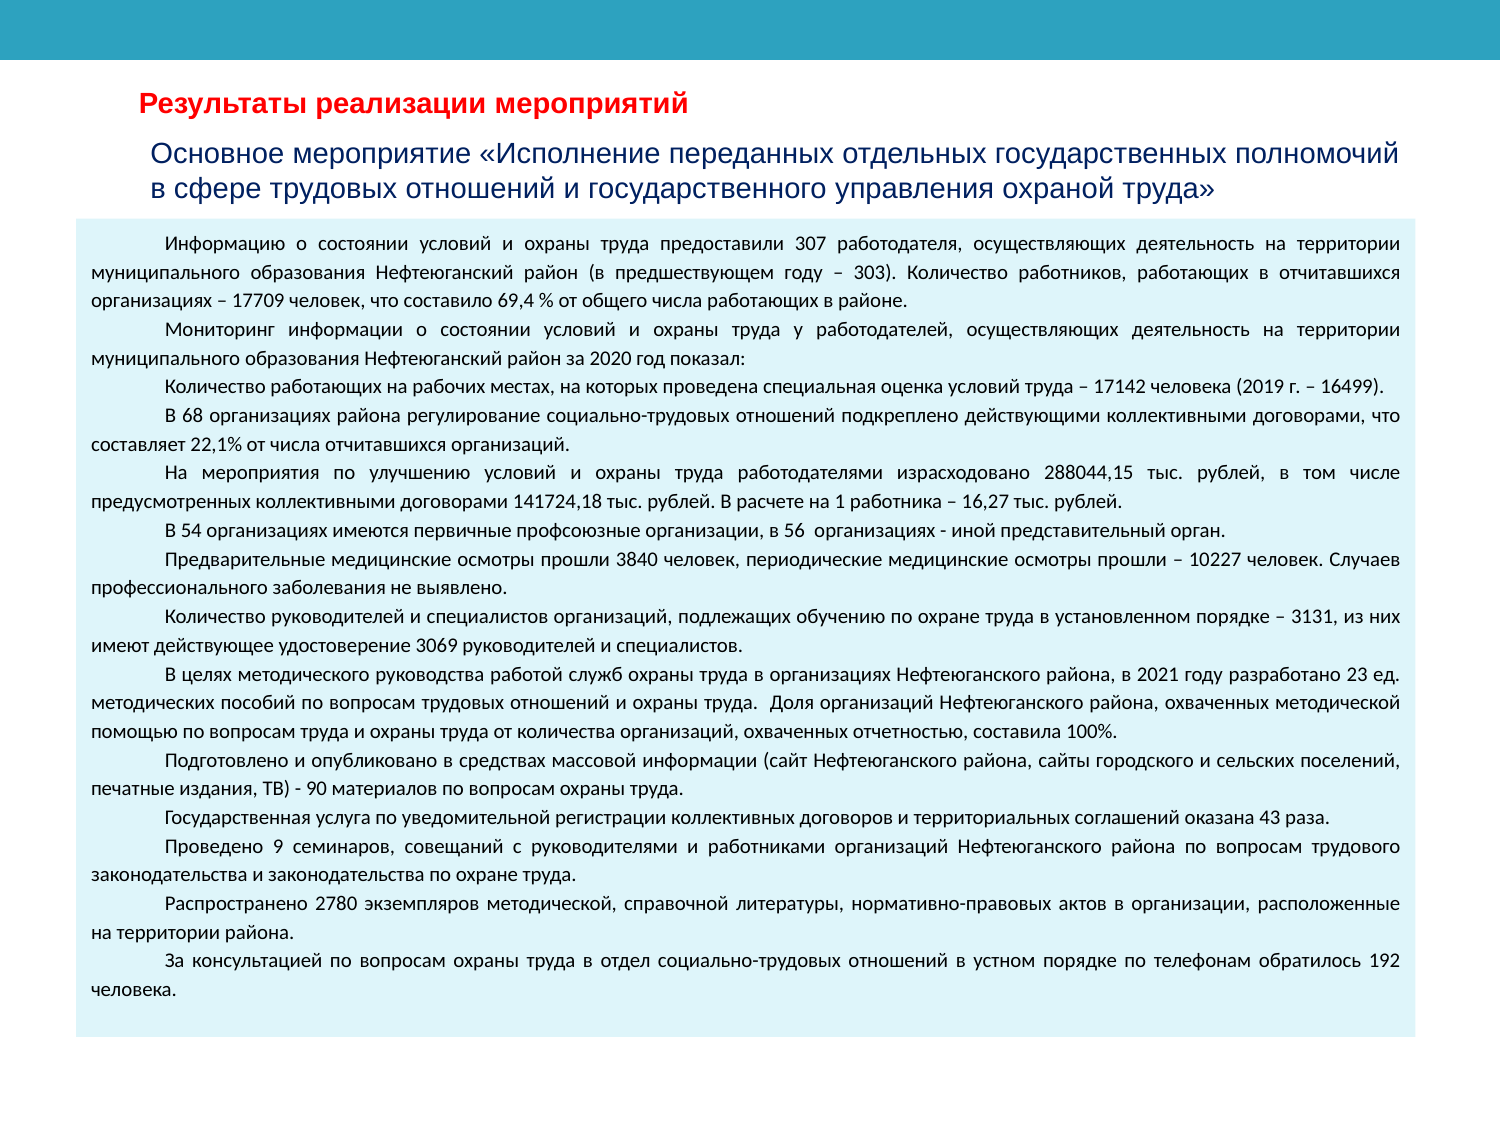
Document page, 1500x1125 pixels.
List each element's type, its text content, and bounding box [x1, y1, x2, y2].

text_box Основное мероприятие «Исполнение переданных отдельных государственных полномочий в сфере трудовых отношений и государственного управления охраной труда» [135, 127, 1435, 212]
text_box Результаты реализации мероприятий [123, 76, 1022, 127]
text_box Информацию о состоянии условий и охраны труда предоставили 307 работодателя, осуществляющих деятельность на территории муниципального образования Нефтеюганский район (в предшествующем году – 303). Количество работников, работающих в отчитавшихся организациях – 17709 человек, что составило 69,4 % от общего числа работающих в районе. Мониторинг информации о состоянии условий и охраны труда у работодателей, осуществляющих деятельность на территории муниципального образования Нефтеюганский район за 2020 год показал: Количество работающих на рабочих местах, на которых проведена специальная оценка условий труда – 17142 человека (2019 г. – 16499). В 68 организациях района регулирование социально-трудовых отношений подкреплено действующими коллективными договорами, что составляет 22,1% от числа отчитавшихся организаций. На мероприятия по улучшению условий и охраны труда работодателями израсходовано 288044,15 тыс. рублей, в том числе предусмотренных коллективными договорами 141724,18 тыс. рублей. В расчете на 1 работника – 16,27 тыс. рублей. В 54 организациях имеются первичные профсоюзные организации, в 56 организациях - иной представительный орган. Предварительные медицинские осмотры прошли 3840 человек, периодические медицинские осмотры прошли – 10227 человек. Случаев профессионального заболевания не выявлено. Количество руководителей и специалистов организаций, подлежащих обучению по охране труда в установленном порядке – 3131, из них имеют действующее удостоверение 3069 руководителей и специалистов. В целях методического руководства работой служб охраны труда в организациях Нефтеюганского района, в 2021 году разработано 23 ед. методических пособий по вопросам трудовых отношений и охраны труда. Доля организаций Нефтеюганского района, охваченных методической помощью по вопросам труда и охраны труда от количества организаций, охваченных отчетностью, составила 100%. Подготовлено и опубликовано в средствах массовой информации (сайт Нефтеюганского района, сайты городского и сельских поселений, печатные издания, ТВ) - 90 материалов по вопросам охраны труда. Государственная услуга по уведомительной регистрации коллективных договоров и территориальных соглашений оказана 43 раза. Проведено 9 семинаров, совещаний с руководителями и работниками организаций Нефтеюганского района по вопросам трудового законодательства и законодательства по охране труда. Распространено 2780 экземпляров методической, справочной литературы, нормативно-правовых актов в организации, расположенные на территории района. За консультацией по вопросам охраны труда в отдел социально-трудовых отношений в устном порядке по телефонам обратилось 192 человека. [76, 218, 1416, 1037]
